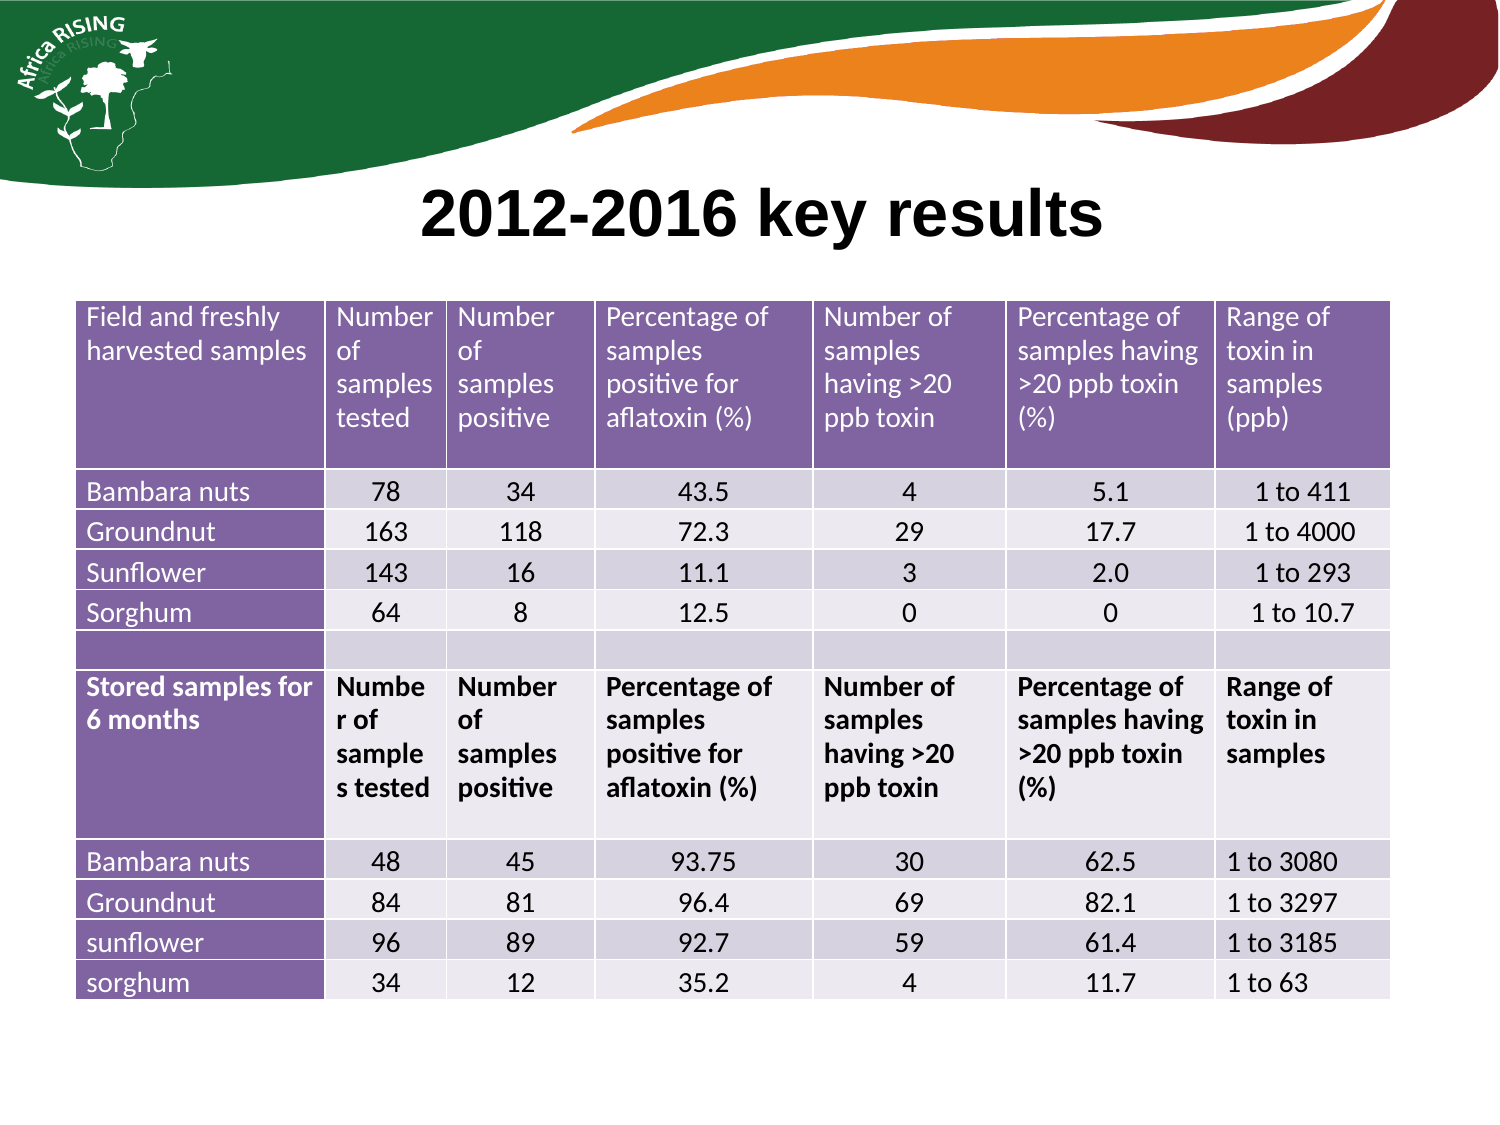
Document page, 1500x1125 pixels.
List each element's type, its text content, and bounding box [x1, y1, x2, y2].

table_cell 1 to 3080 [1216, 840, 1390, 878]
table_cell 1 to 293 [1216, 550, 1390, 589]
table_header Field and freshly harvested samples [76, 301, 324, 468]
table_cell 4 [814, 960, 1005, 999]
table_cell 1 to 4000 [1216, 510, 1390, 548]
table_cell 89 [447, 920, 594, 959]
table_cell sunflower [76, 920, 324, 959]
table_cell [814, 631, 1005, 669]
table_cell 5.1 [1007, 470, 1214, 508]
table_cell 3 [814, 550, 1005, 589]
table_header Percentage of samples positive for aflatoxin (%) [596, 301, 812, 468]
table_cell Percentage of samples having >20 ppb toxin (%) [1007, 671, 1214, 838]
table_cell 34 [447, 470, 594, 508]
table_cell 1 to 63 [1216, 960, 1390, 999]
table_cell 81 [447, 880, 594, 918]
text_box 2012-2016 key results [124, 162, 1400, 263]
table_cell 92.7 [596, 920, 812, 959]
table_cell 12.5 [596, 590, 812, 629]
table_cell 0 [1007, 590, 1214, 629]
table_cell Number of samples tested [326, 671, 446, 838]
table_cell Sunflower [76, 550, 324, 589]
table_header Percentage of samples having >20 ppb toxin (%) [1007, 301, 1214, 468]
table_cell Range of toxin in samples [1216, 671, 1390, 838]
table_cell [76, 631, 324, 669]
table_header Number of samples tested [326, 301, 446, 468]
table_cell 8 [447, 590, 594, 629]
table_cell 78 [326, 470, 446, 508]
table_cell Stored samples for 6 months [76, 671, 324, 838]
table_cell [1007, 631, 1214, 669]
table_cell 59 [814, 920, 1005, 959]
table_cell 11.7 [1007, 960, 1214, 999]
table_cell Bambara nuts [76, 470, 324, 508]
picture [0, 0, 1499, 188]
table_cell 62.5 [1007, 840, 1214, 878]
table_cell Groundnut [76, 510, 324, 548]
table_cell 35.2 [596, 960, 812, 999]
table_cell 30 [814, 840, 1005, 878]
table_cell 45 [447, 840, 594, 878]
table_header Number of samples positive [447, 301, 594, 468]
table_cell 29 [814, 510, 1005, 548]
table_cell [1216, 631, 1390, 669]
table_cell 48 [326, 840, 446, 878]
table_cell 1 to 411 [1216, 470, 1390, 508]
table_cell Number of samples having >20 ppb toxin [814, 671, 1005, 838]
table_cell 34 [326, 960, 446, 999]
table_header Range of toxin in samples (ppb) [1216, 301, 1390, 468]
table_cell 72.3 [596, 510, 812, 548]
table_cell 93.75 [596, 840, 812, 878]
table_cell 118 [447, 510, 594, 548]
table_cell 84 [326, 880, 446, 918]
table_cell 82.1 [1007, 880, 1214, 918]
table_cell 64 [326, 590, 446, 629]
table_cell Groundnut [76, 880, 324, 918]
table_cell [326, 631, 446, 669]
table_cell 96.4 [596, 880, 812, 918]
table_header Number of samples having >20 ppb toxin [814, 301, 1005, 468]
table_cell 0 [814, 590, 1005, 629]
table_cell Sorghum [76, 590, 324, 629]
table_cell Percentage of samples positive for aflatoxin (%) [596, 671, 812, 838]
table_cell 11.1 [596, 550, 812, 589]
table_cell 4 [814, 470, 1005, 508]
table_cell 163 [326, 510, 446, 548]
table_cell 17.7 [1007, 510, 1214, 548]
table_cell Bambara nuts [76, 840, 324, 878]
table_cell 12 [447, 960, 594, 999]
table_cell 143 [326, 550, 446, 589]
table_cell [596, 631, 812, 669]
table_cell 1 to 10.7 [1216, 590, 1390, 629]
table_cell 61.4 [1007, 920, 1214, 959]
table_cell 1 to 3185 [1216, 920, 1390, 959]
table_cell 16 [447, 550, 594, 589]
table_cell 43.5 [596, 470, 812, 508]
table_cell [447, 631, 594, 669]
table_cell Number of samples positive [447, 671, 594, 838]
table_cell sorghum [76, 960, 324, 999]
table_cell 69 [814, 880, 1005, 918]
table_cell 96 [326, 920, 446, 959]
table_cell 2.0 [1007, 550, 1214, 589]
table_cell 1 to 3297 [1216, 880, 1390, 918]
